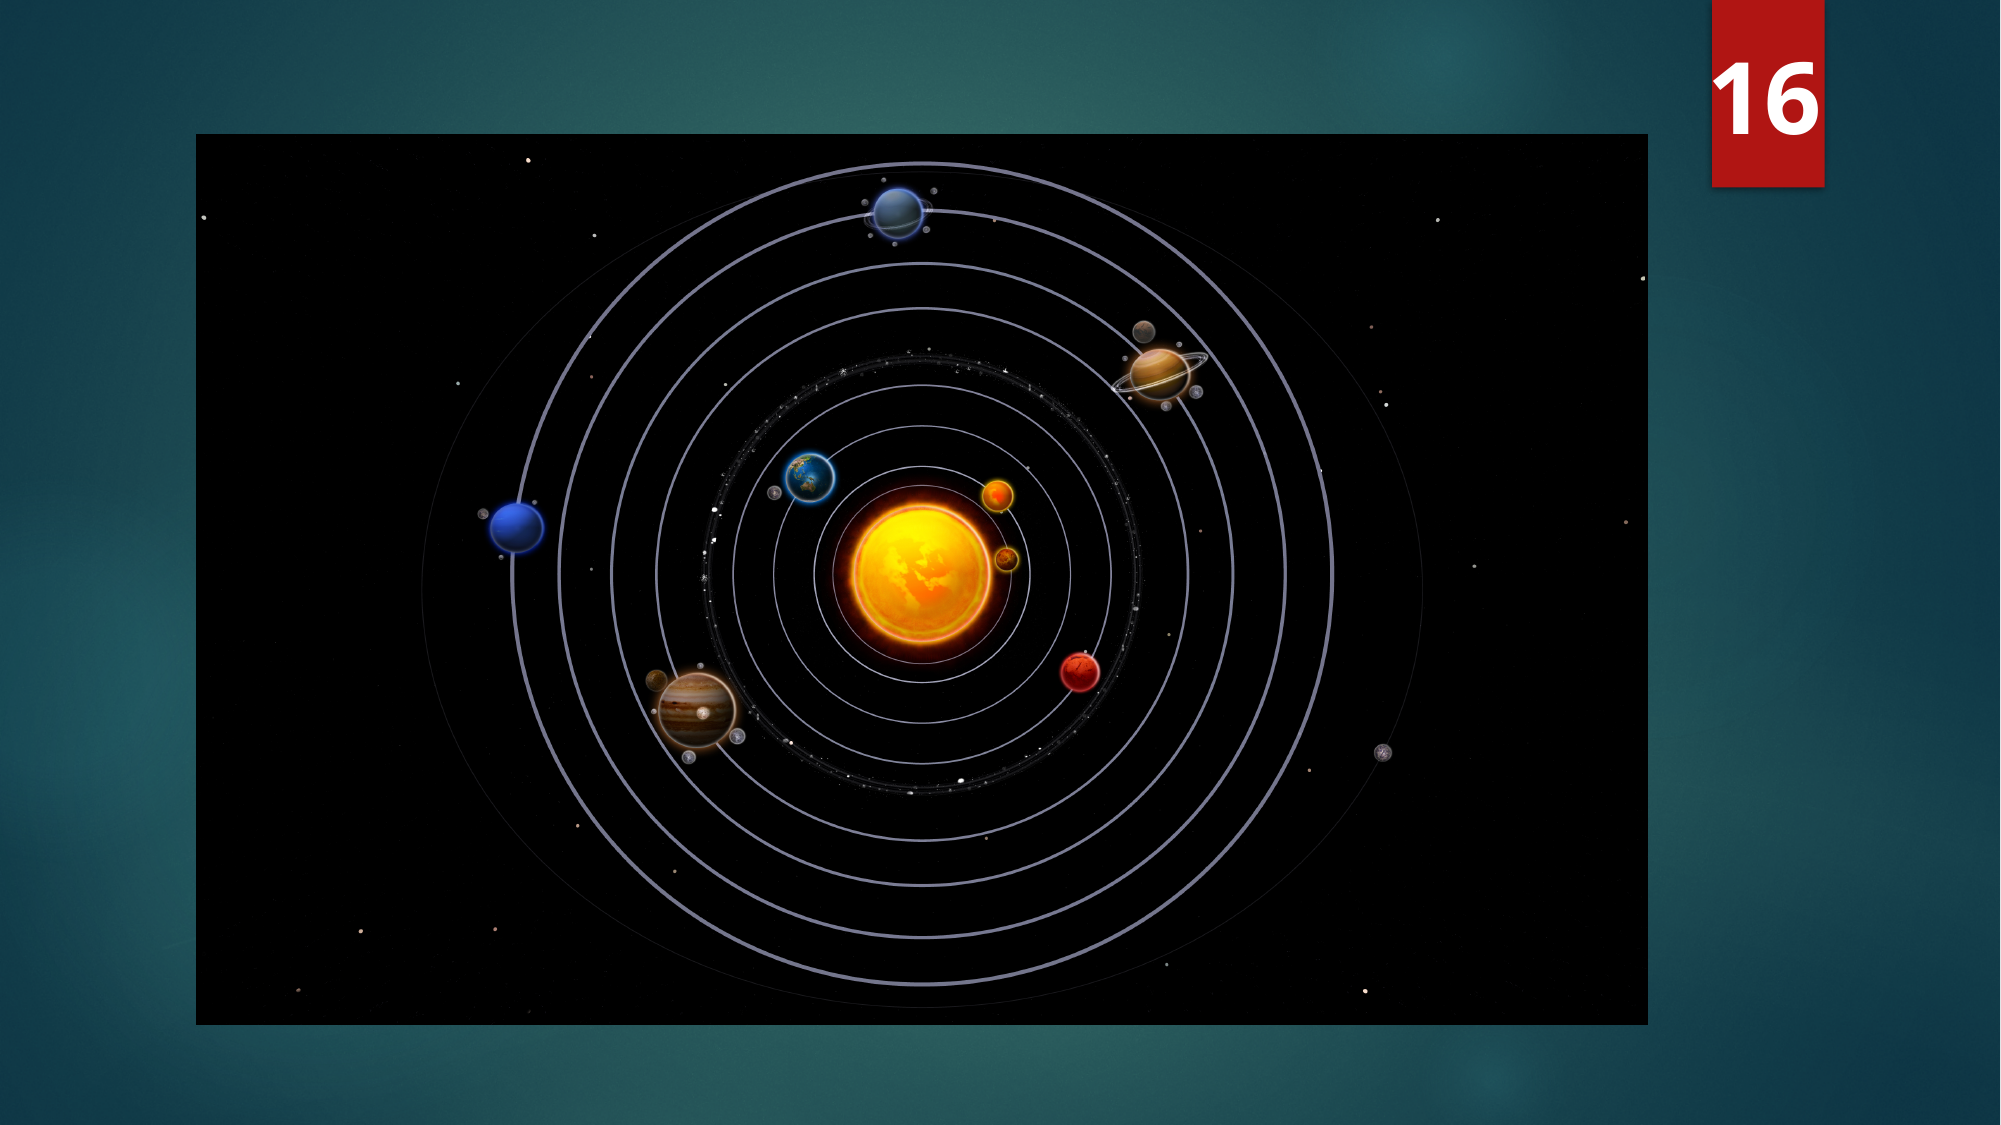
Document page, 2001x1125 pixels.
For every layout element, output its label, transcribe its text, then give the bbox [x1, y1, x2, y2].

picture [0, 0, 1648, 1125]
text_box 16 [1692, 26, 1894, 162]
